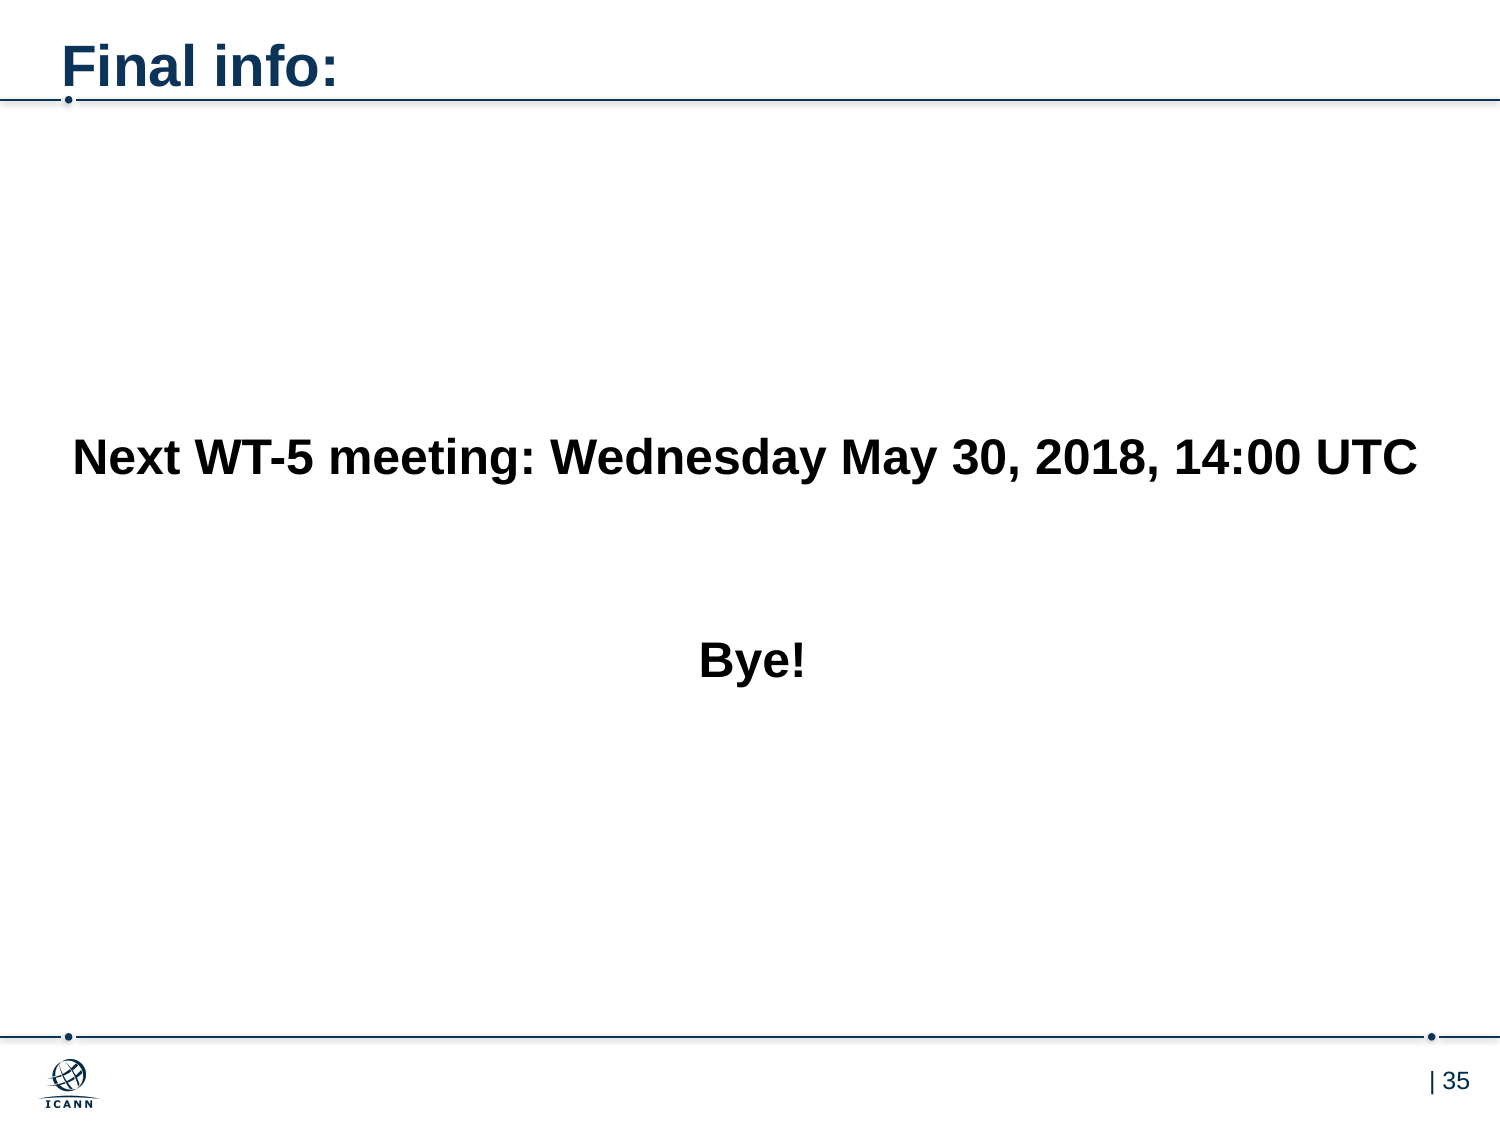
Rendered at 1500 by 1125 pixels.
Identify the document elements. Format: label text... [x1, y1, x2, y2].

picture [38, 1059, 100, 1108]
title Final info: [61, 20, 1376, 95]
list Next WT-5 meeting: Wednesday May 30, 2018, 14:00 UTC Bye! [22, 109, 1483, 958]
